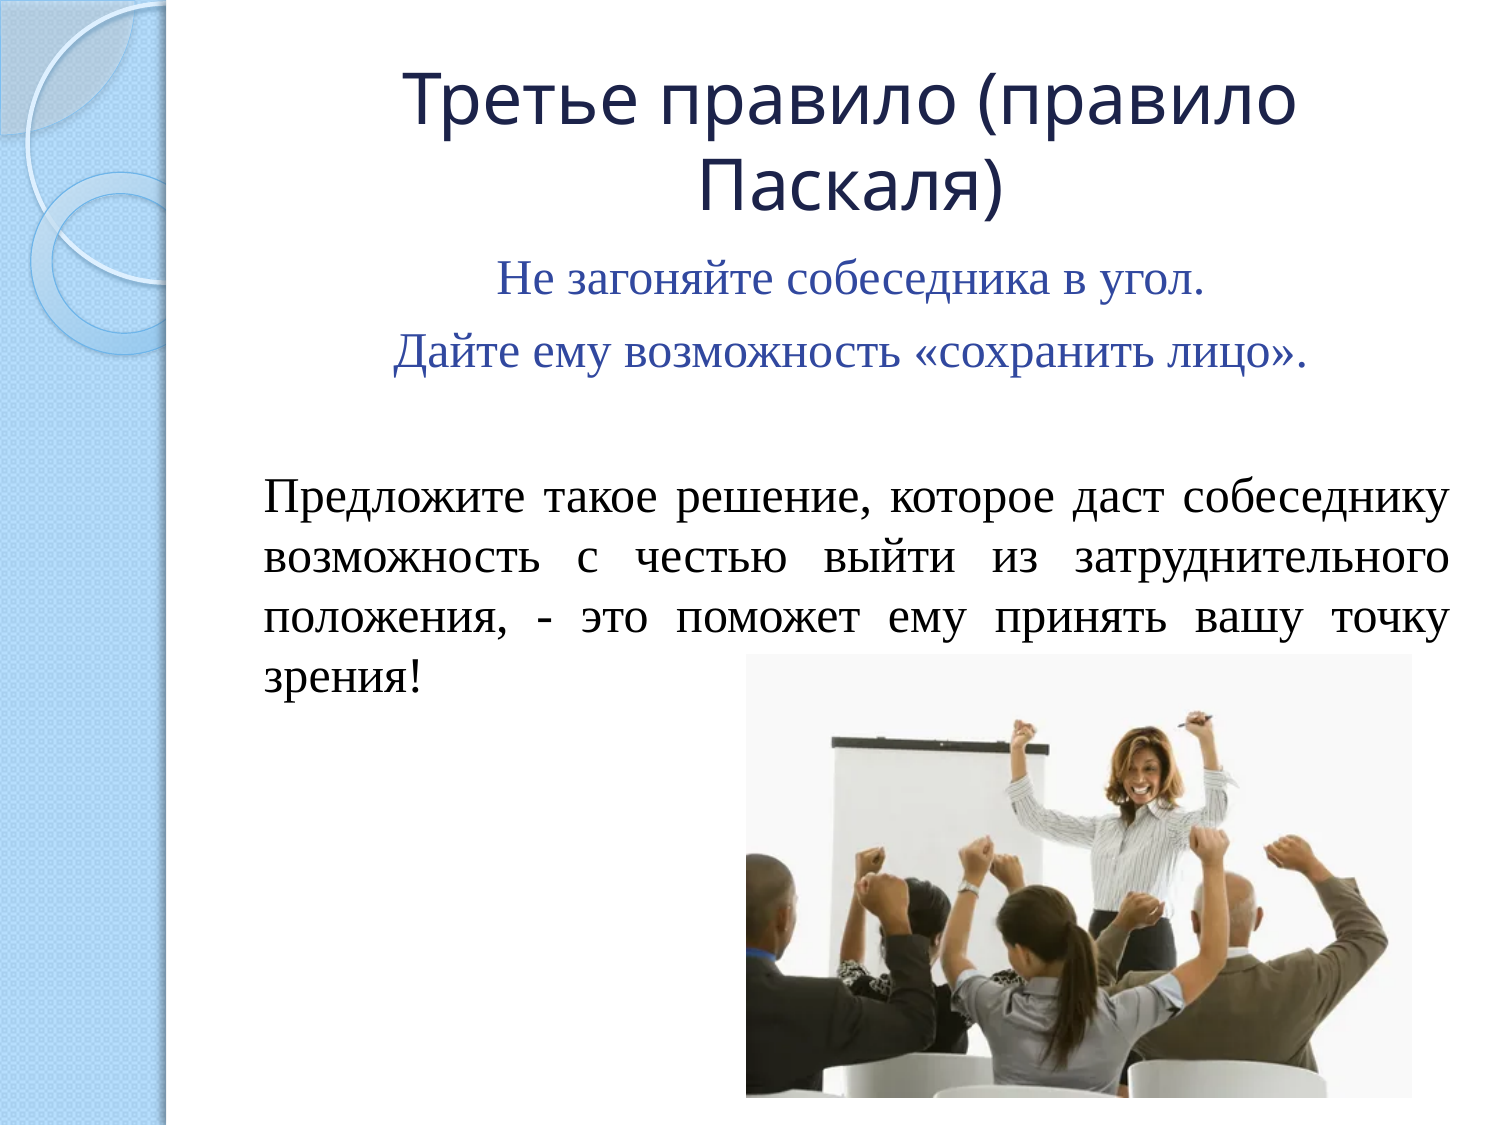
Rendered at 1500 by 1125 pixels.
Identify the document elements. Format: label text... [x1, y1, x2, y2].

list Не загоняйте собеседника в угол. Дайте ему возможность «сохранить лицо». Предложите такое решение, которое даст собеседнику возможность с честью выйти из затруднительного положения, - это поможет ему принять вашу точку зрения! [235, 237, 1466, 1025]
picture [746, 654, 1412, 1099]
title Третье правило (правило Паскаля) [235, 45, 1466, 233]
